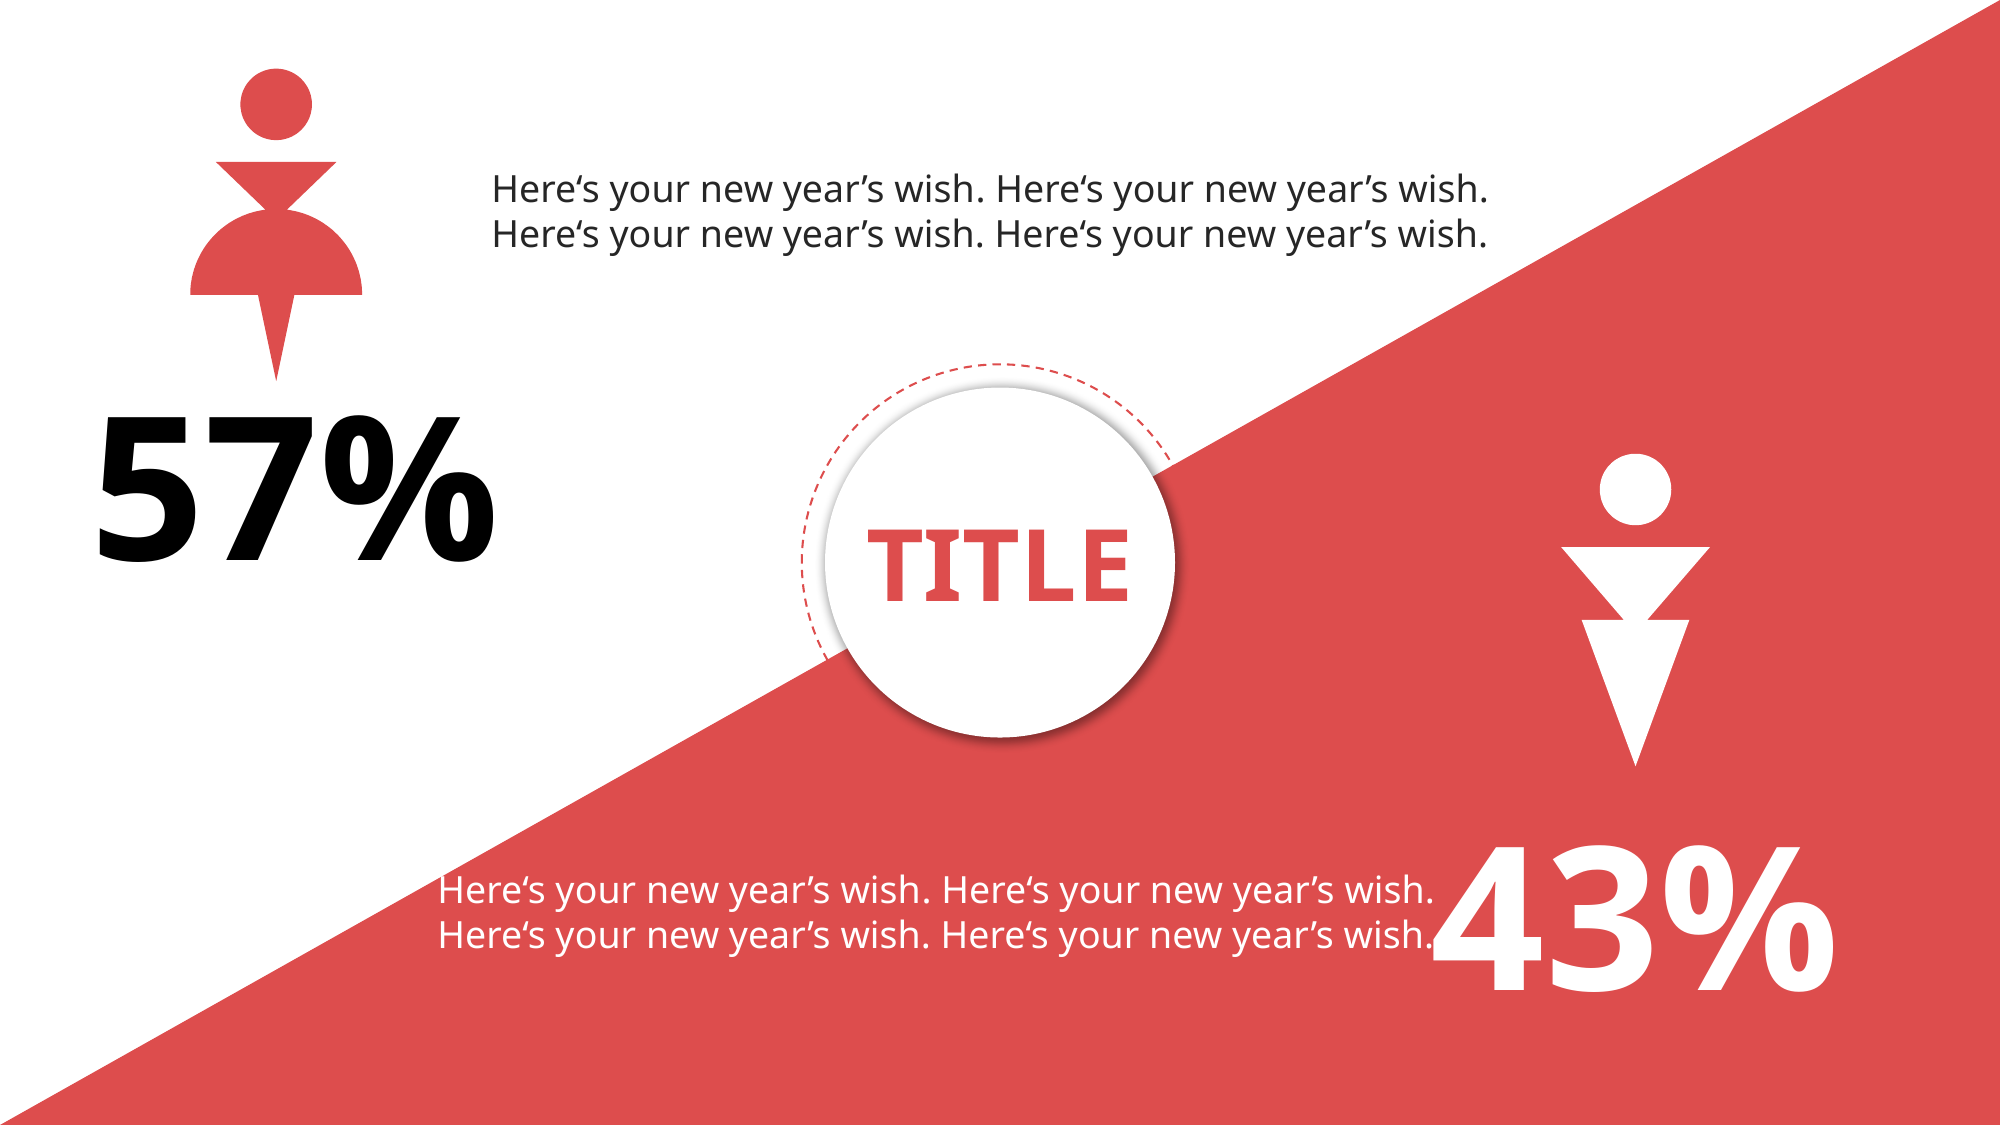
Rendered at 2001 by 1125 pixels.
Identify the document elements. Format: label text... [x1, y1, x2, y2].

text_box Here‘s your new year’s wish. Here‘s your new year’s wish. Here‘s your new year’s wish. Here‘s your new year’s wish. [422, 858, 1451, 964]
text_box 43% [1416, 783, 1856, 1038]
text_box [240, 68, 312, 141]
text_box [1599, 453, 1672, 526]
text_box [800, 363, 1200, 762]
text_box 57% [75, 352, 515, 608]
text_box [1561, 547, 1711, 767]
text_box Here‘s your new year’s wish. Here‘s your new year’s wish. Here‘s your new year’s wish. Here‘s your new year’s wish. [476, 157, 1505, 263]
text_box [190, 161, 363, 382]
text_box TITLE [851, 494, 1149, 629]
text_box [0, 0, 2000, 1125]
